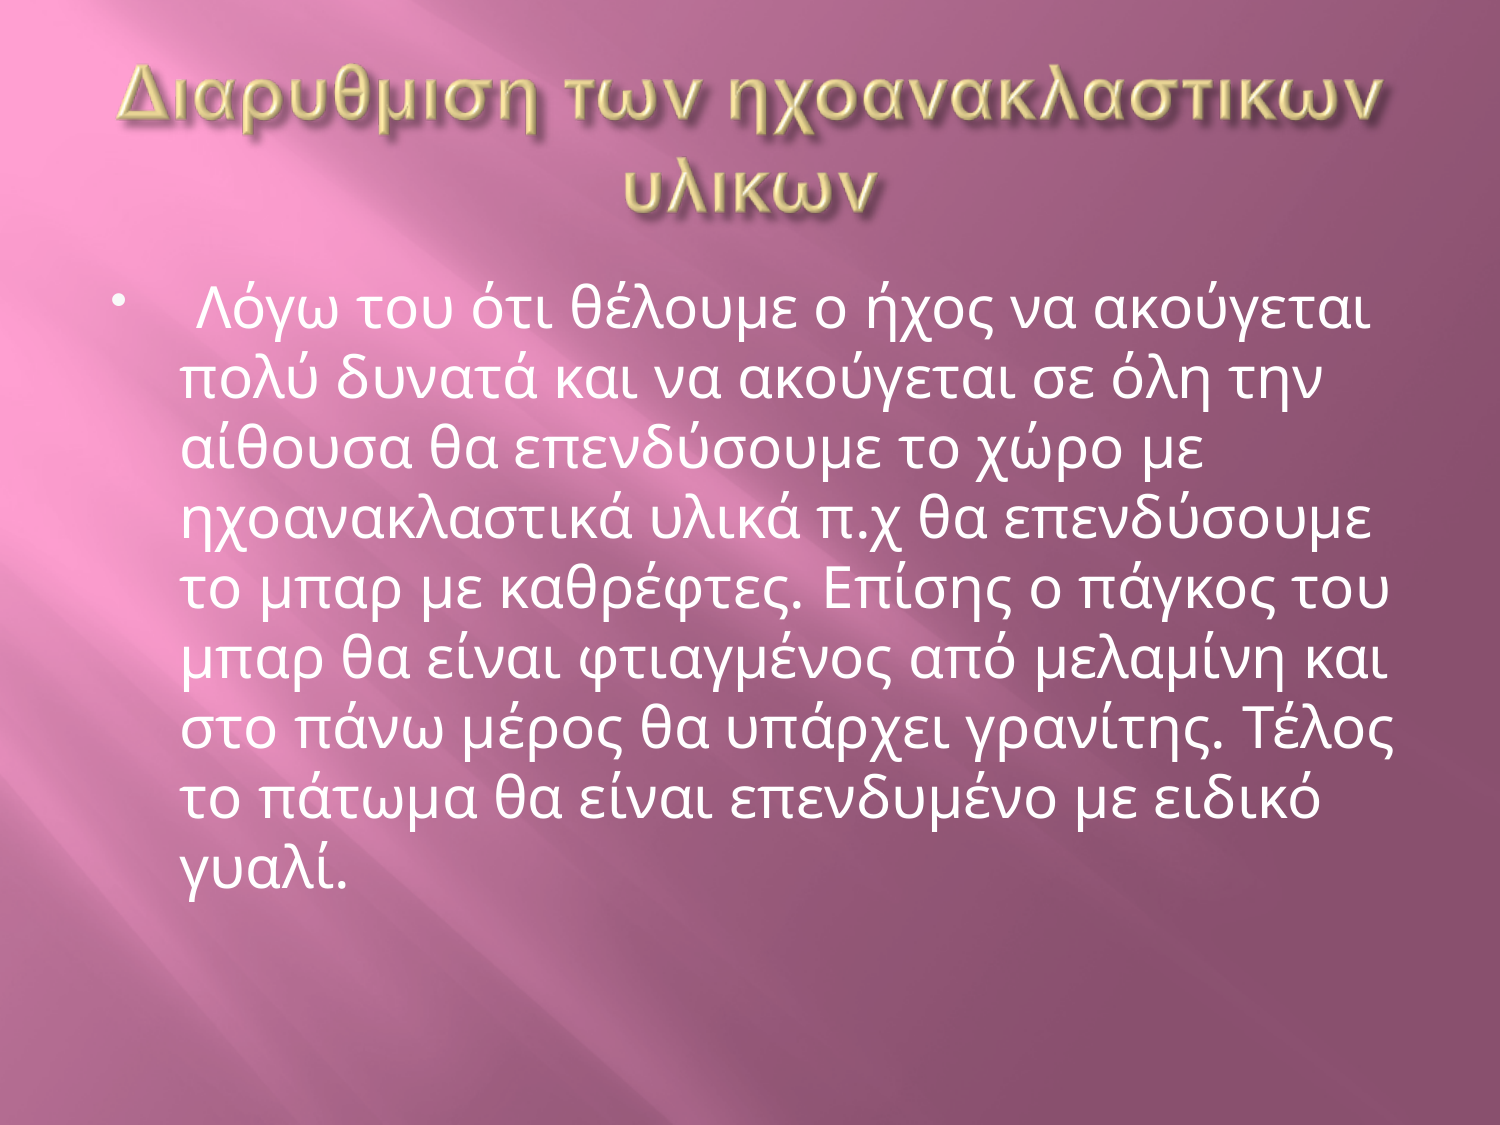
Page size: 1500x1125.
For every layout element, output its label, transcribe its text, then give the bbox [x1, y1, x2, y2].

list Λόγω του ότι θέλουμε ο ήχος να ακούγεται πολύ δυνατά και να ακούγεται σε όλη την αίθουσα θα επενδύσουμε το χώρο με ηχοανακλαστικά υλικά π.χ θα επενδύσουμε το μπαρ με καθρέφτες. Επίσης ο πάγκος του μπαρ θα είναι φτιαγμένος από μελαμίνη και στο πάνω μέρος θα υπάρχει γρανίτης. Τέλος το πάτωμα θα είναι επενδυμένο με ειδικό γυαλί. [75, 278, 1425, 1035]
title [62, 15, 1478, 254]
